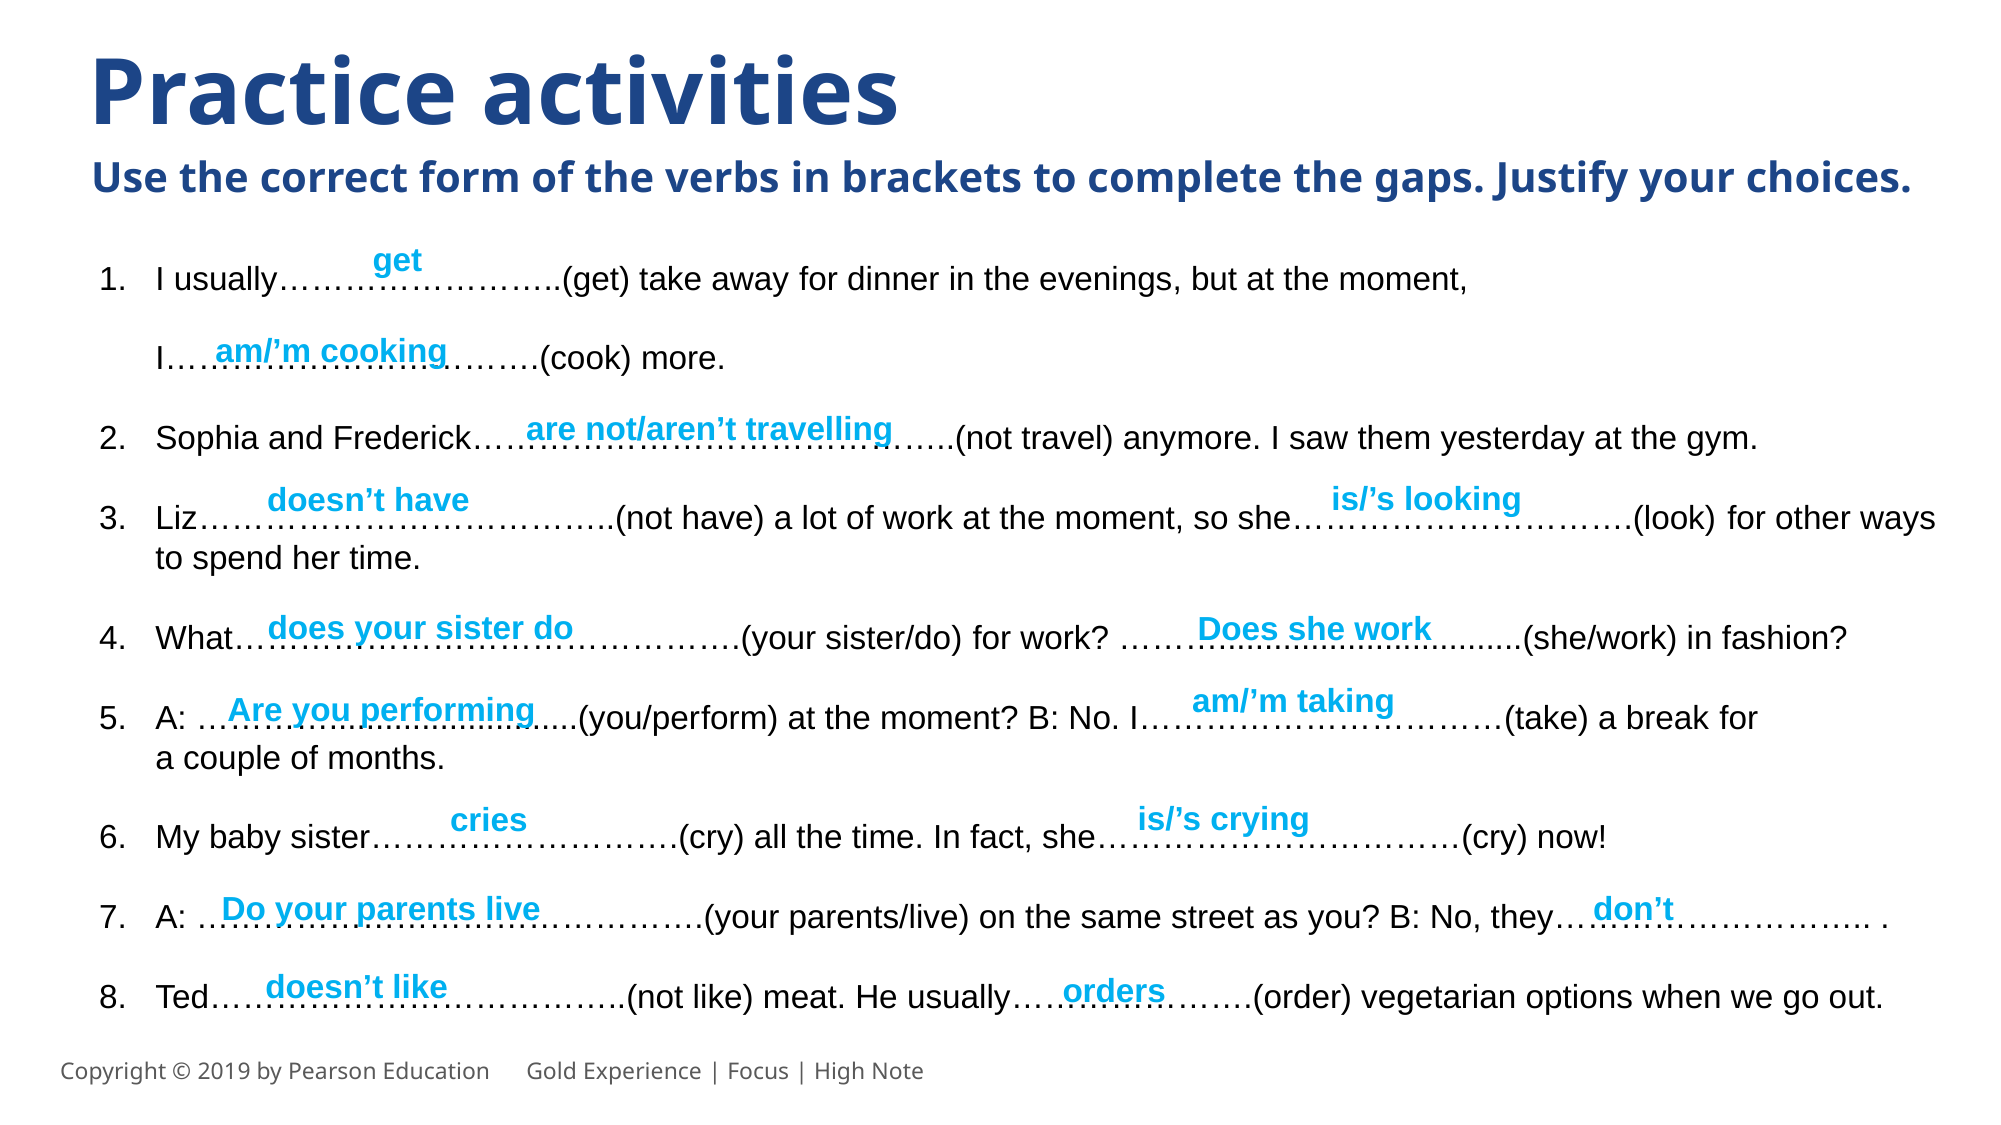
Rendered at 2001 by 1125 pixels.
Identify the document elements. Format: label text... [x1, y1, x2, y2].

text_box is/’s crying [1122, 790, 1326, 845]
text_box am/’m taking [1177, 671, 1410, 727]
text_box are not/aren’t travelling [511, 399, 928, 455]
text_box I usually……………………..(get) take away for dinner in the evenings, but at the moment, I…………………………….(cook) more. Sophia and Frederick……………………………………..(not travel) anymore. I saw them yesterday at the gym. Liz………………………………..(not have) a lot of work at the moment, so she………………………….(look) for other ways to spend her time. What……………………………………….(your sister/do) for work? ……….................................(she/work) in fashion? A: …………...........................(you/perform) at the moment? B: No. I……………………………(take) a break for a couple of months. My baby sister……………………….(cry) all the time. In fact, she……………………………(cry) now! A: ……………………………………….(your parents/live) on the same street as you? B: No, they……………………….. . Ted………………………………..(not like) meat. He usually………………….(order) vegetarian options when we go out. [84, 217, 1960, 1103]
text_box orders [1047, 961, 1181, 1017]
text_box Are you performing [212, 680, 551, 736]
text_box don’t [1578, 879, 1690, 935]
text_box am/’m cooking [200, 321, 463, 377]
text_box Practice activities [73, 37, 1181, 169]
text_box get [357, 230, 438, 286]
text_box cries [435, 790, 543, 846]
footer Copyright © 2019 by Pearson Education Gold Experience | Focus | High Note [45, 1040, 1084, 1101]
text_box doesn’t have [252, 470, 485, 526]
text_box does your sister do [252, 598, 590, 654]
text_box Use the correct form of the verbs in brackets to complete the gaps. Justify your choices. [76, 148, 1960, 217]
text_box Does she work [1182, 600, 1447, 655]
text_box is/’s looking [1316, 469, 1538, 525]
text_box doesn’t like [250, 957, 464, 1013]
text_box Do your parents live [206, 879, 557, 935]
